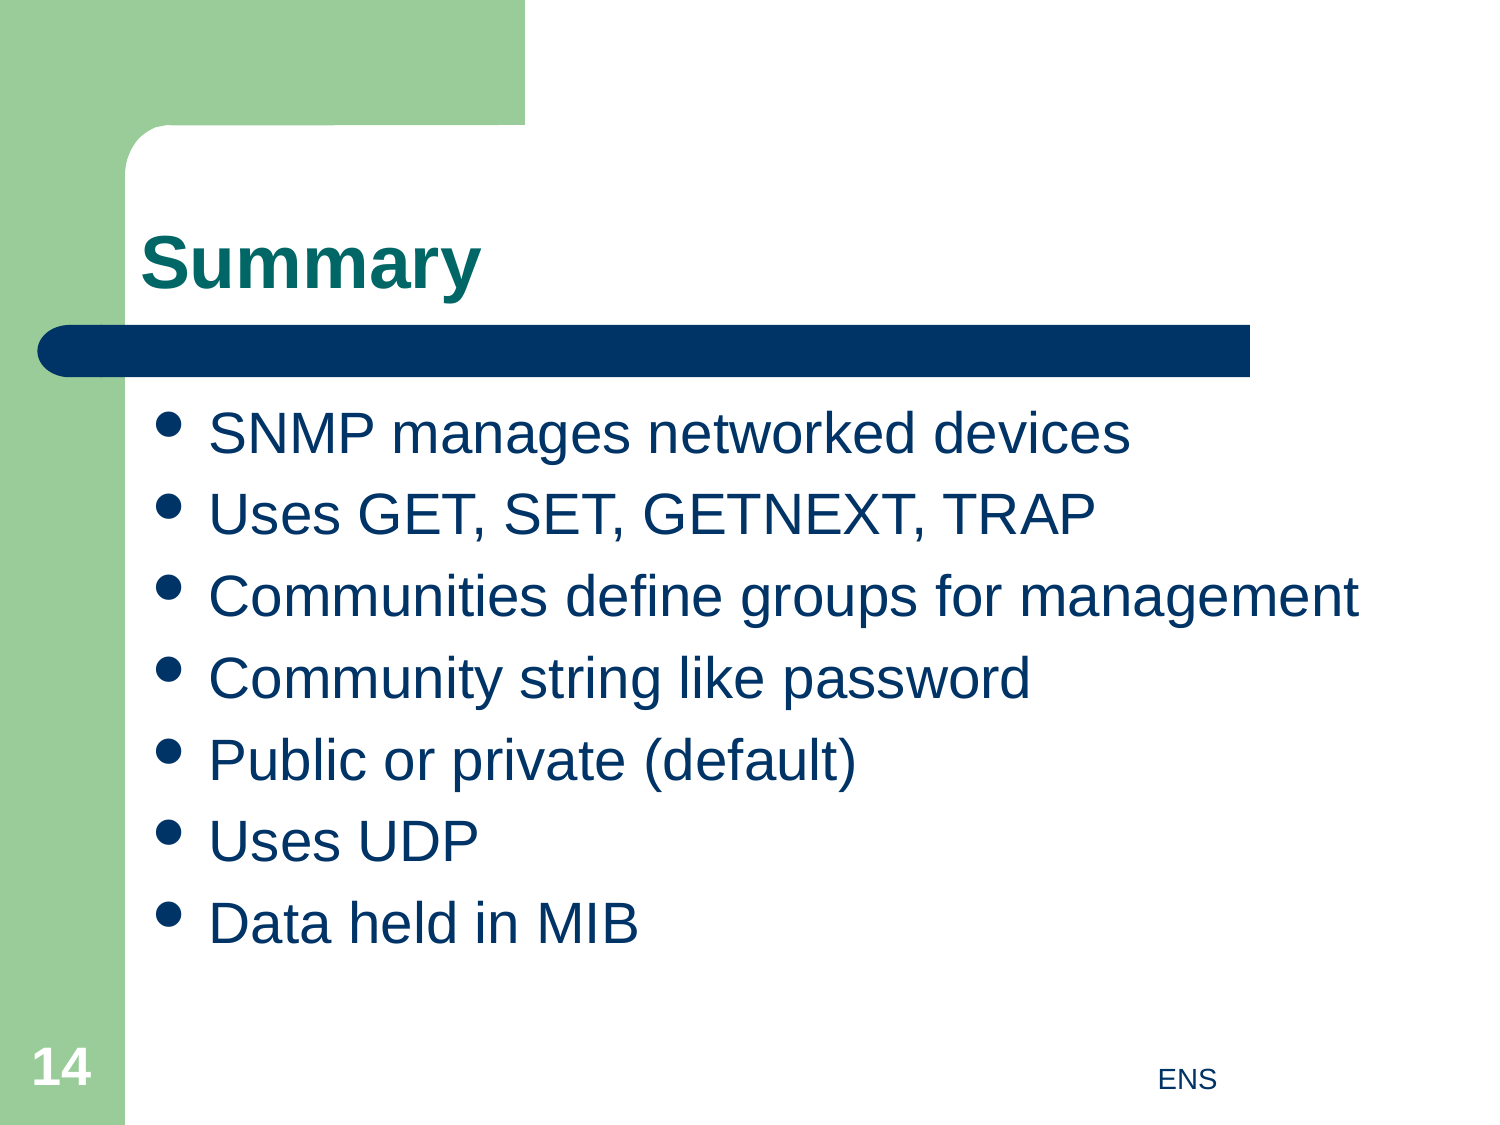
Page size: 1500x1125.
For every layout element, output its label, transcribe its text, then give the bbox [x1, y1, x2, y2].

footer ENS [949, 1024, 1426, 1104]
title Summary [124, 124, 1426, 313]
list SNMP manages networked devices Uses GET, SET, GETNEXT, TRAP Communities define groups for management Community string like password Public or private (default) Uses UDP Data held in MIB [137, 387, 1400, 999]
slide_number 14 [13, 1023, 111, 1105]
